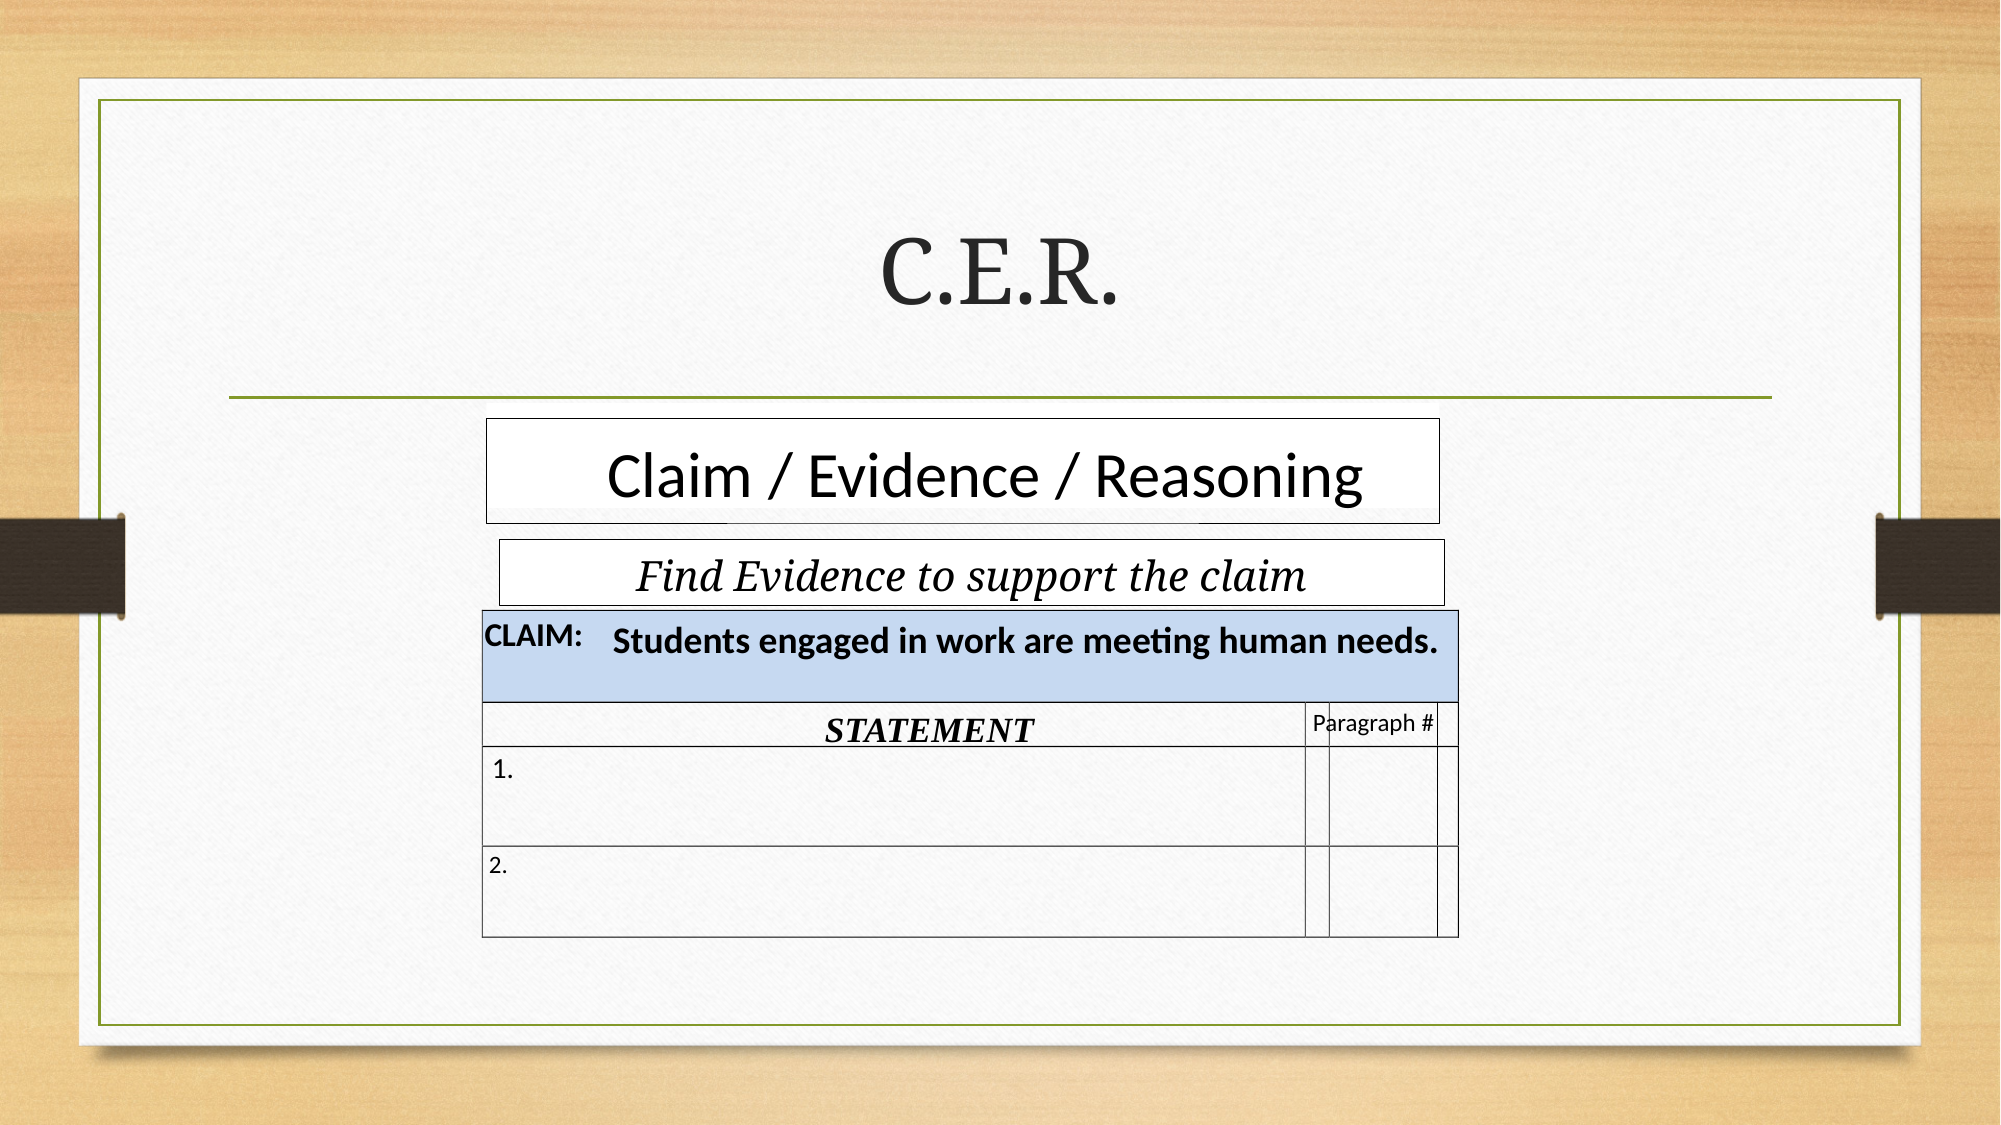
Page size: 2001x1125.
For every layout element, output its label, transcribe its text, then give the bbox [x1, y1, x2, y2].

title C.E.R. [212, 161, 1788, 375]
picture [0, 0, 2001, 1125]
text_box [481, 402, 1673, 1125]
